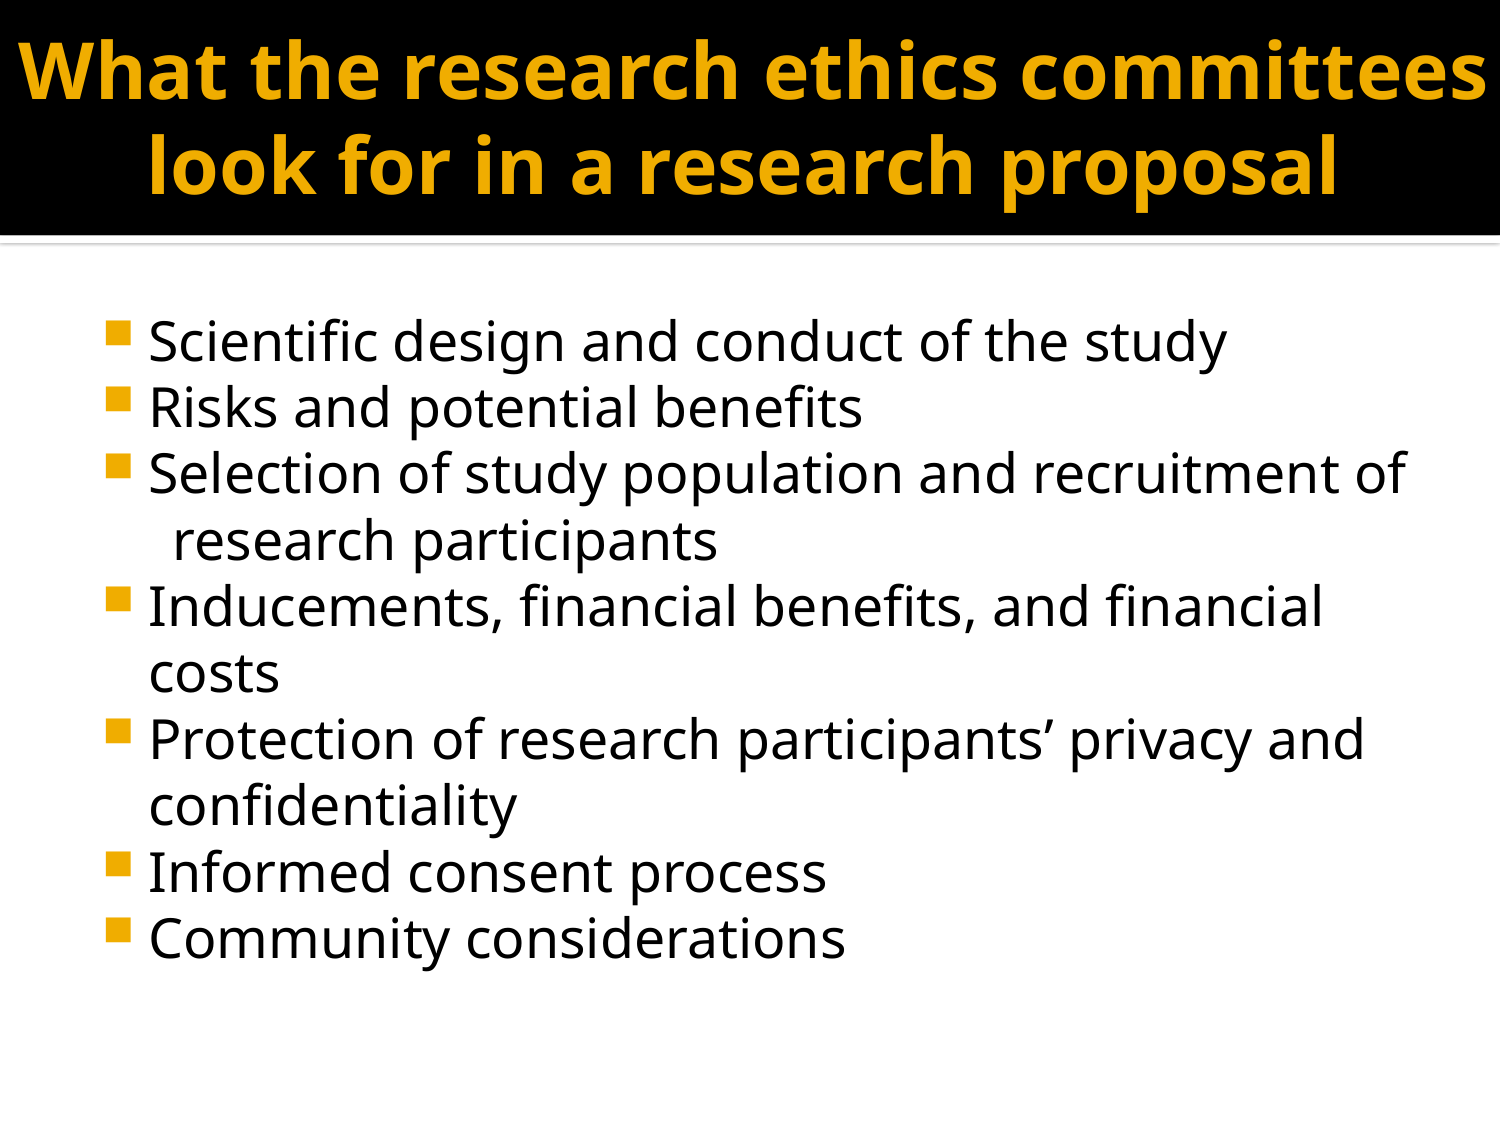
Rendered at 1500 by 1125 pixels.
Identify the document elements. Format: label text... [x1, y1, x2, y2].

list Scientific design and conduct of the study Risks and potential benefits Selection of study population and recruitment of research participants Inducements, financial benefits, and financial costs Protection of research participants’ privacy and confidentiality Informed consent process Community considerations [75, 290, 1425, 1050]
title What the research ethics committees look for in a research proposal [0, 0, 1500, 231]
